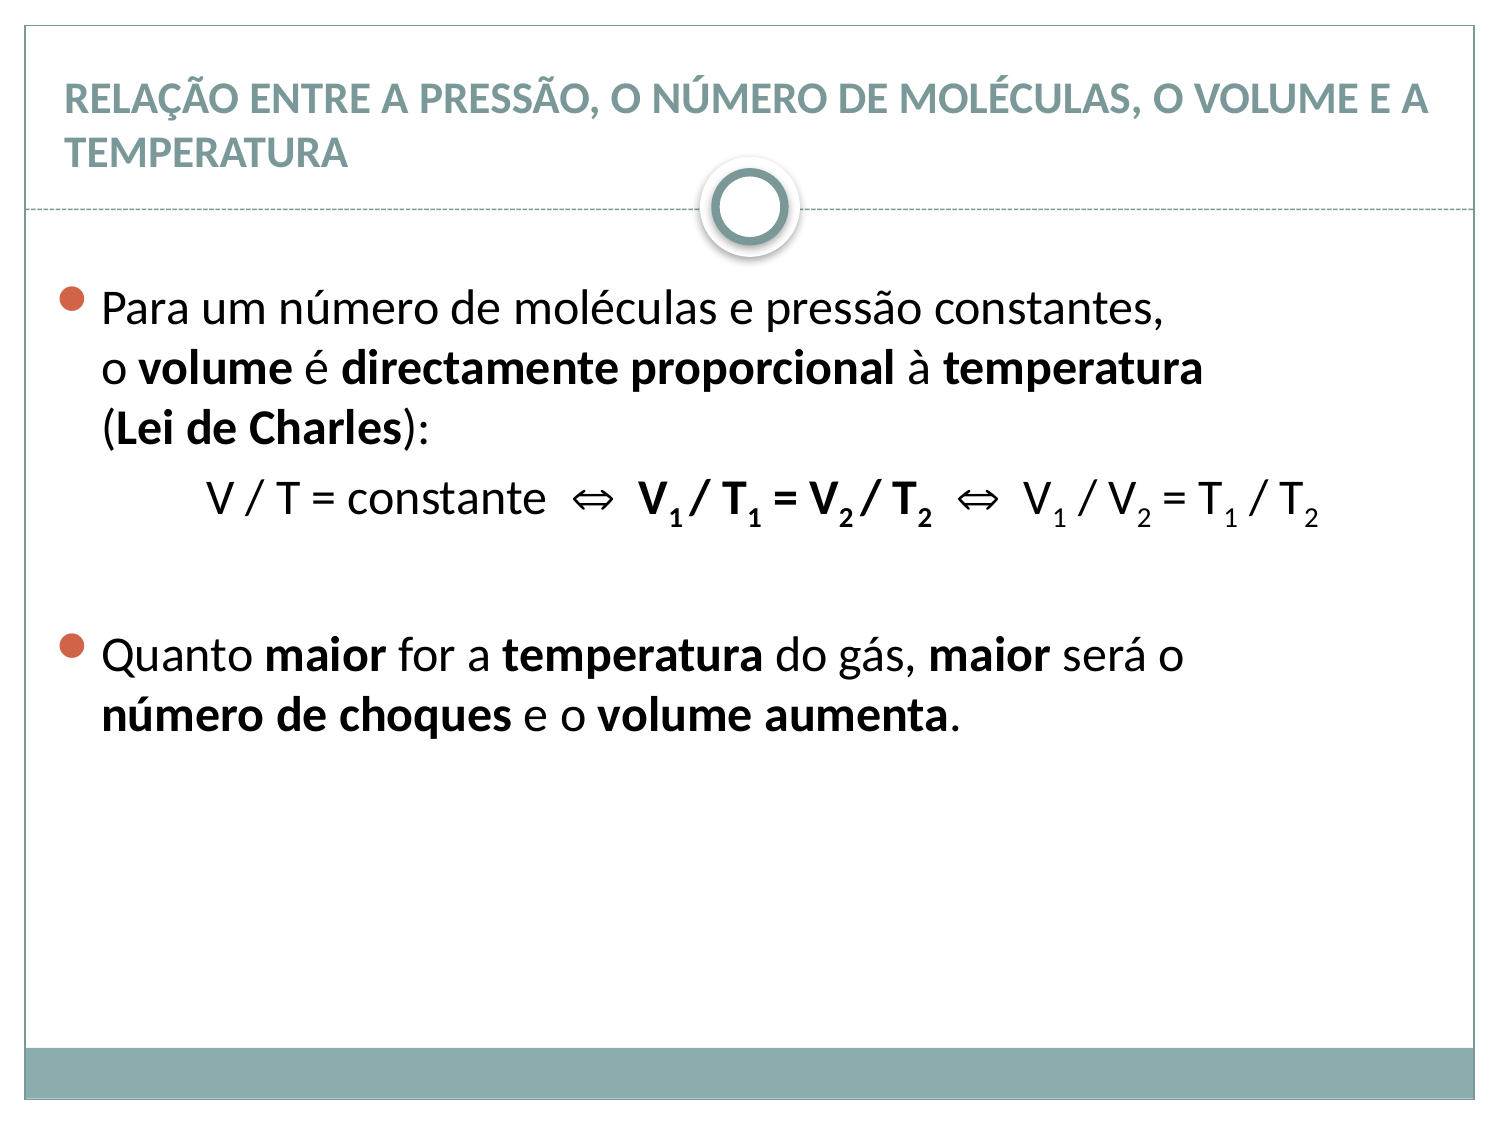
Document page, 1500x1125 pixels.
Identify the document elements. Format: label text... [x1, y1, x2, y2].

text_box Para um número de moléculas e pressão constantes, o volume é directamente proporcional à temperatura (Lei de Charles): V / T = constante  V1 / T1 = V2 / T2  V1 / V2 = T1 / T2 Quanto maior for a temperatura do gás, maior será o número de choques e o volume aumenta. [41, 267, 1471, 1012]
title RELAÇÃO ENTRE A PRESSÃO, O NÚMERO DE MOLÉCULAS, O VOLUME E A TEMPERATURA [49, 60, 1450, 185]
